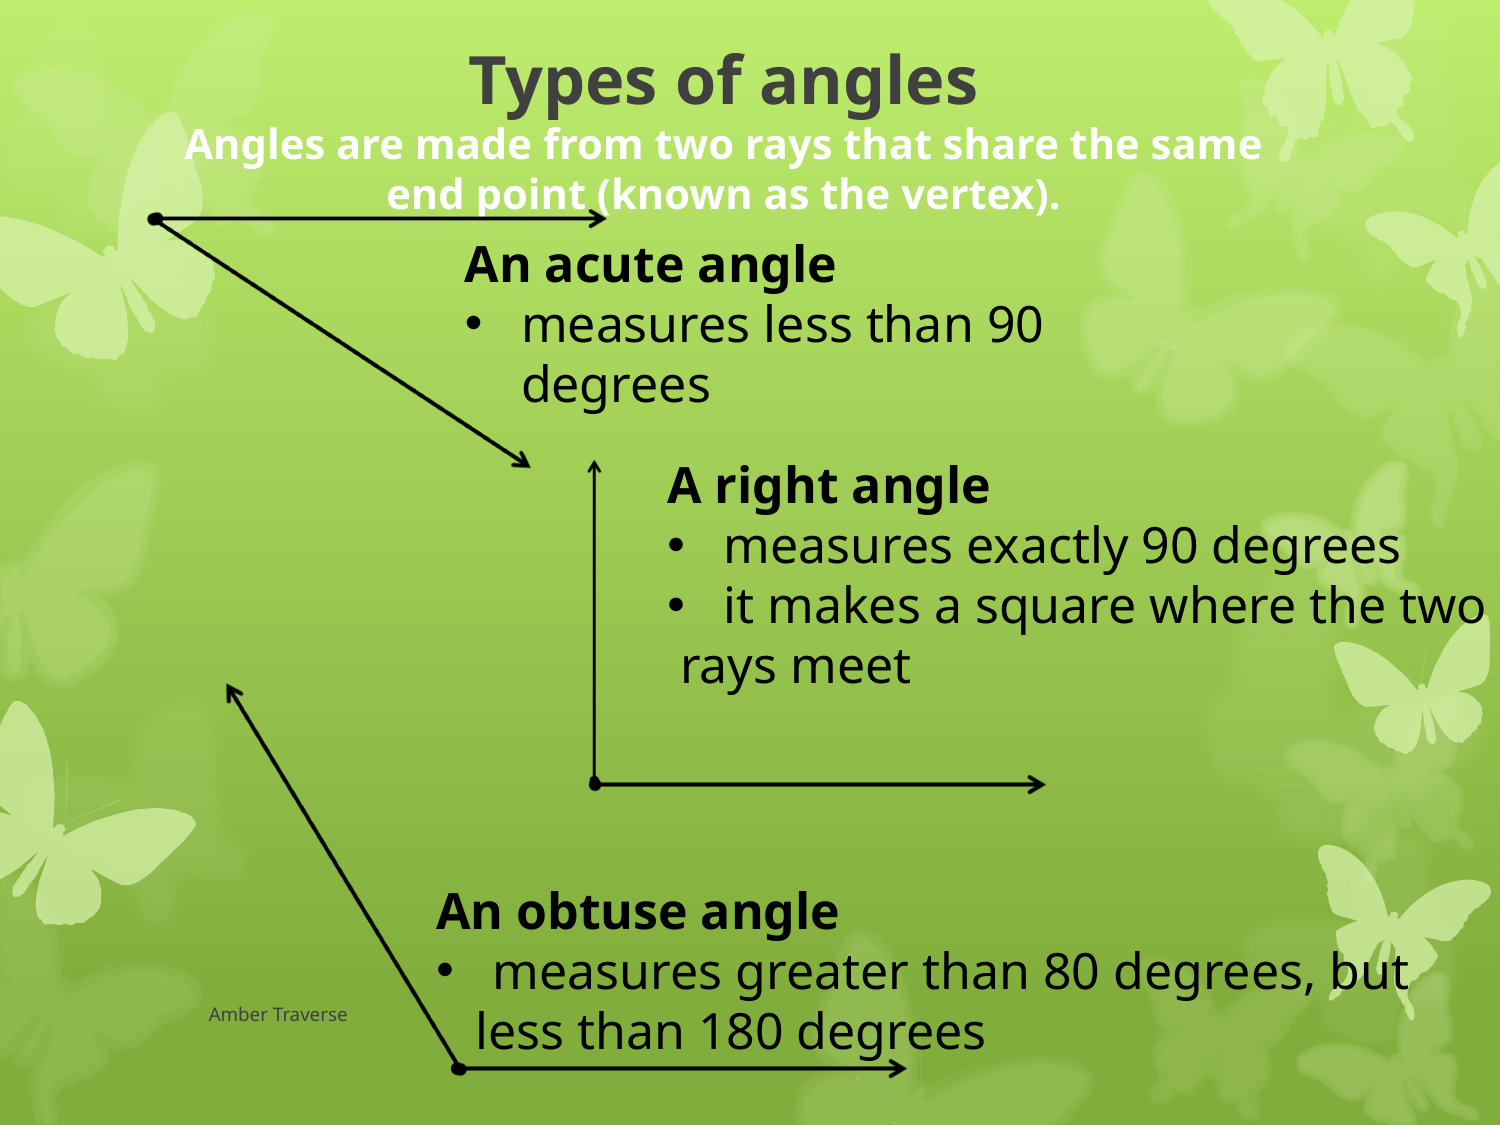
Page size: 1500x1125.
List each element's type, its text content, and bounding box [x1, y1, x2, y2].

title Types of angles Angles are made from two rays that share the same end point (known as the vertex). [139, 37, 1309, 219]
footer Amber Traverse [193, 976, 418, 1037]
text_box An obtuse angle measures greater than 80 degrees, but less than 180 degrees [421, 872, 1500, 1067]
picture [438, 1049, 927, 1089]
text_box An acute angle measures less than 90 degrees [450, 225, 1075, 420]
text_box A right angle measures exactly 90 degrees it makes a square where the two rays meet [652, 446, 1500, 702]
picture [101, 659, 579, 1039]
picture [424, 447, 1065, 804]
picture [108, 199, 627, 493]
